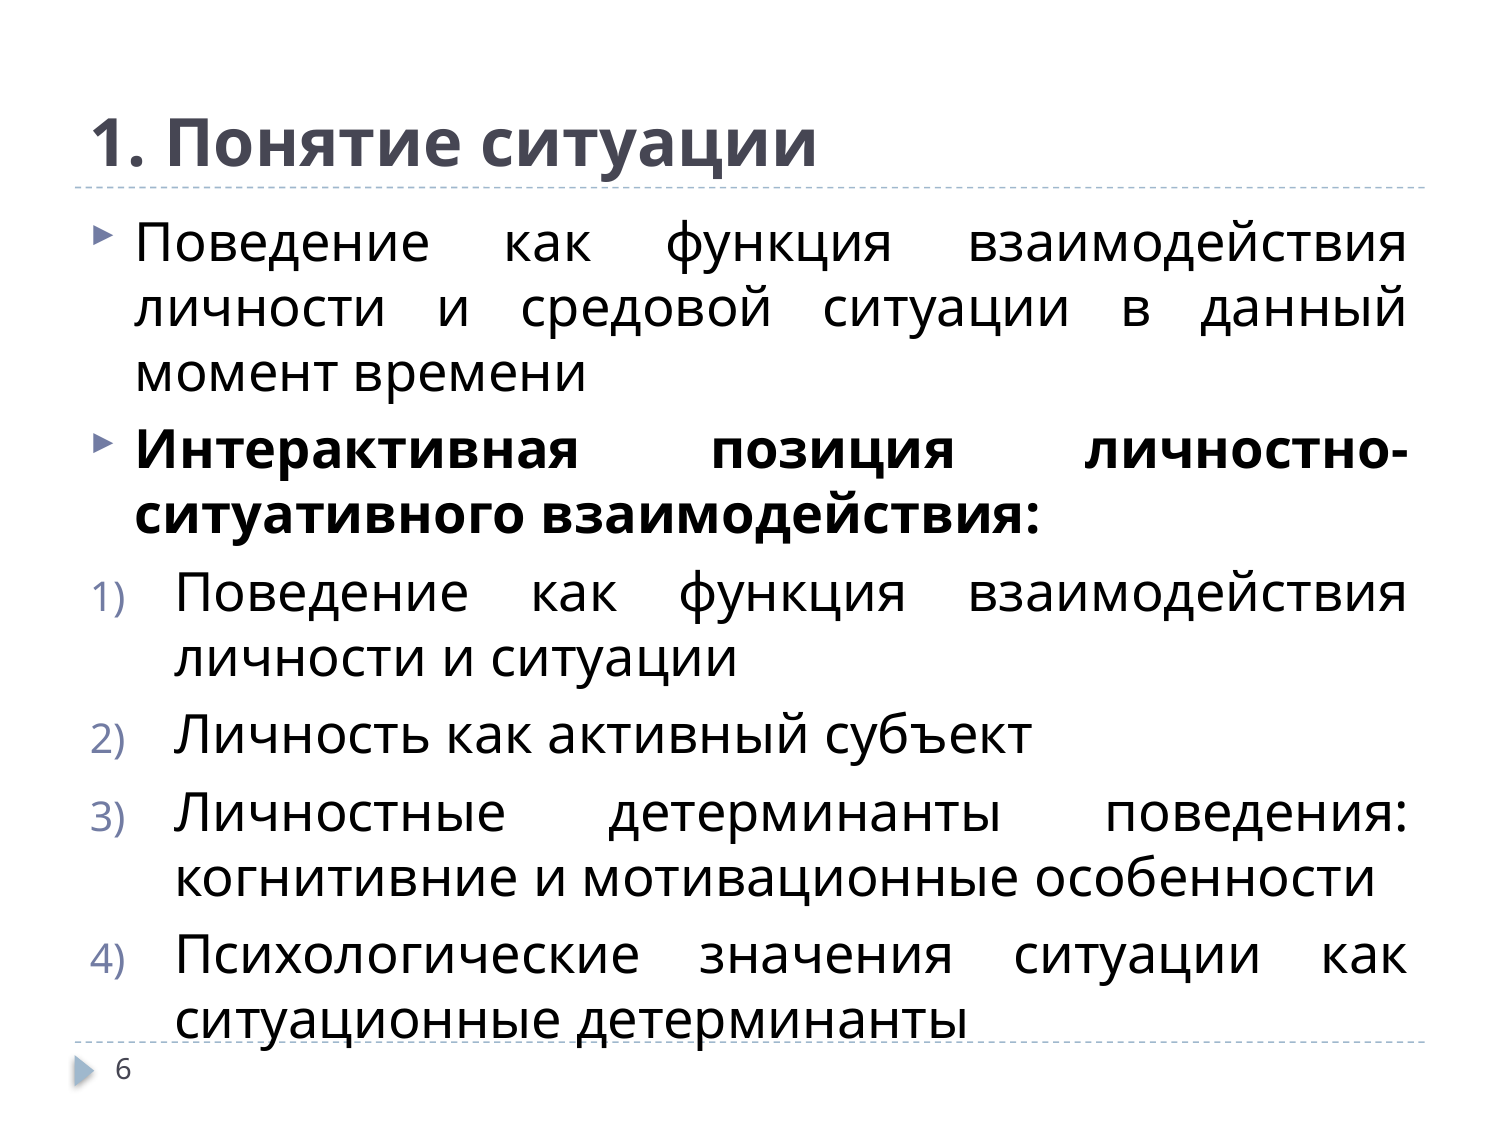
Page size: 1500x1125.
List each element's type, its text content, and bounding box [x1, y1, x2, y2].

title 1. Понятие ситуации [75, 24, 1425, 188]
list Поведение как функция взаимодействия личности и средовой ситуации в данный момент времени Интерактивная позиция личностно-ситуативного взаимодействия: Поведение как функция взаимодействия личности и ситуации Личность как активный субъект Личностные детерминанты поведения: когнитивние и мотивационные особенности Психологические значения ситуации как ситуационные детерминанты [75, 200, 1425, 1010]
slide_number 6 [100, 1042, 426, 1103]
